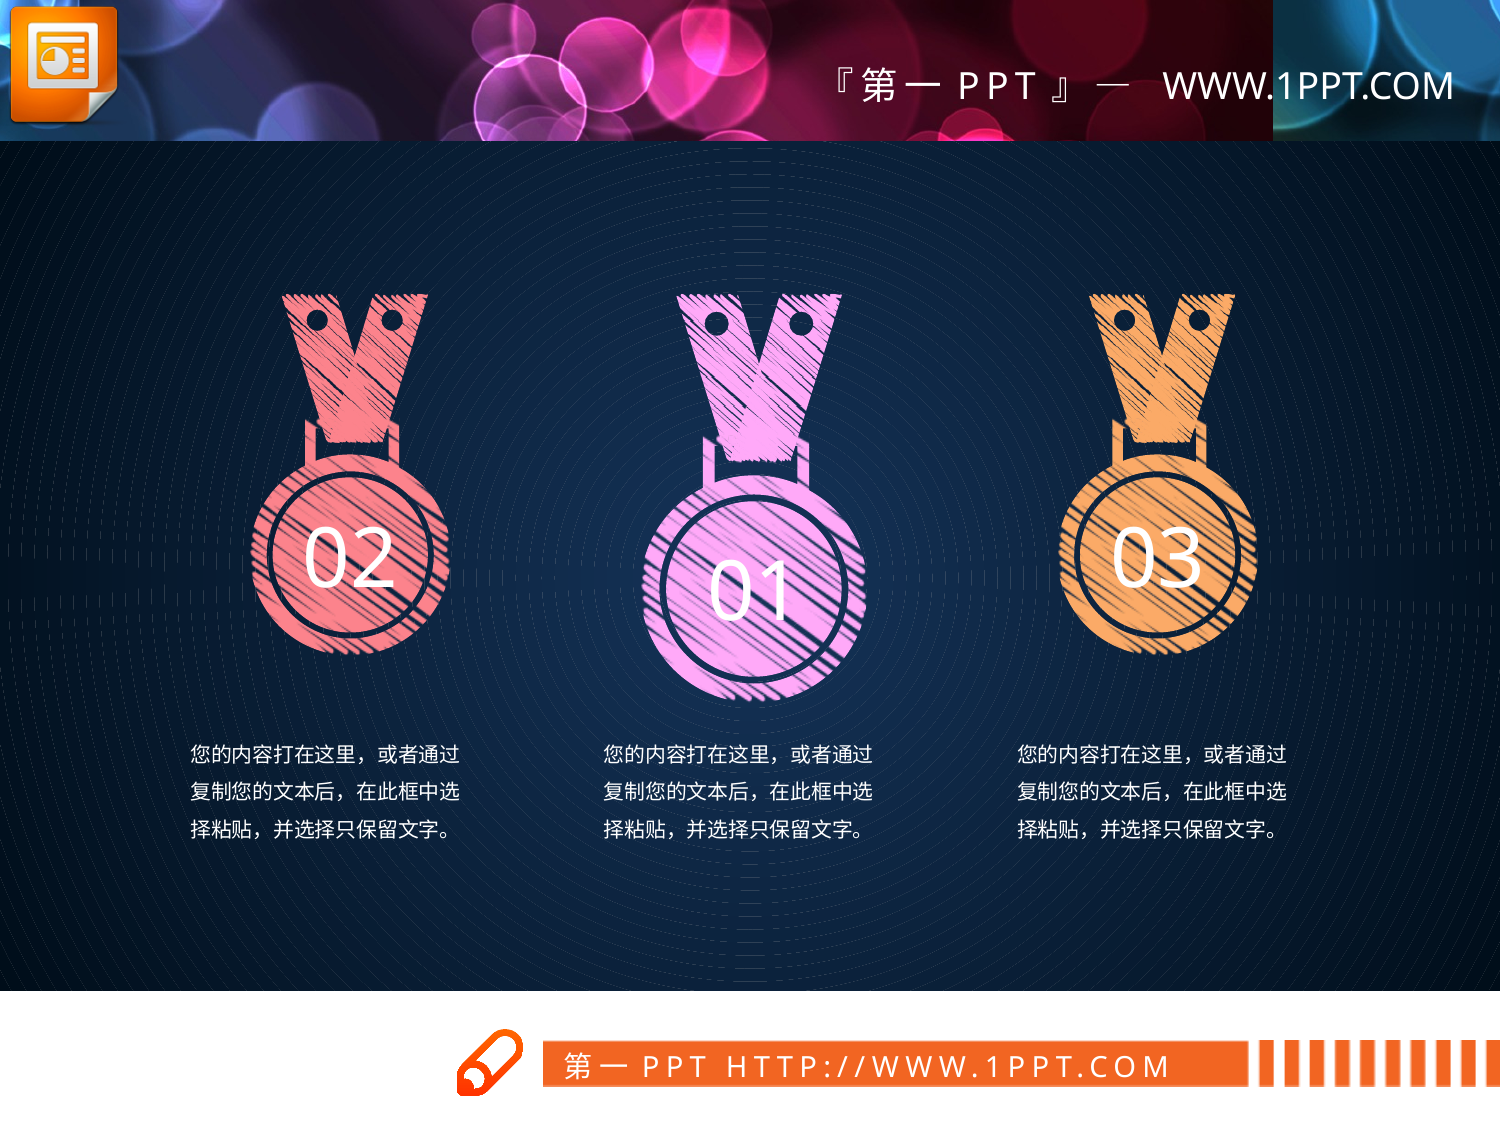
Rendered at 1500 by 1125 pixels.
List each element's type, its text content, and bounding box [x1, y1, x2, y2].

text_box 您的内容打在这里，或者通过复制您的文本后，在此框中选择粘贴，并选择只保留文字。 [1002, 721, 1313, 849]
picture [0, 0, 1500, 141]
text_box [640, 293, 868, 703]
picture [543, 1040, 1500, 1087]
text_box 您的内容打在这里，或者通过复制您的文本后，在此框中选择粘贴，并选择只保留文字。 [175, 721, 487, 849]
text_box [1056, 293, 1259, 656]
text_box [249, 293, 451, 656]
text_box 您的内容打在这里，或者通过复制您的文本后，在此框中选择粘贴，并选择只保留文字。 [589, 721, 900, 849]
